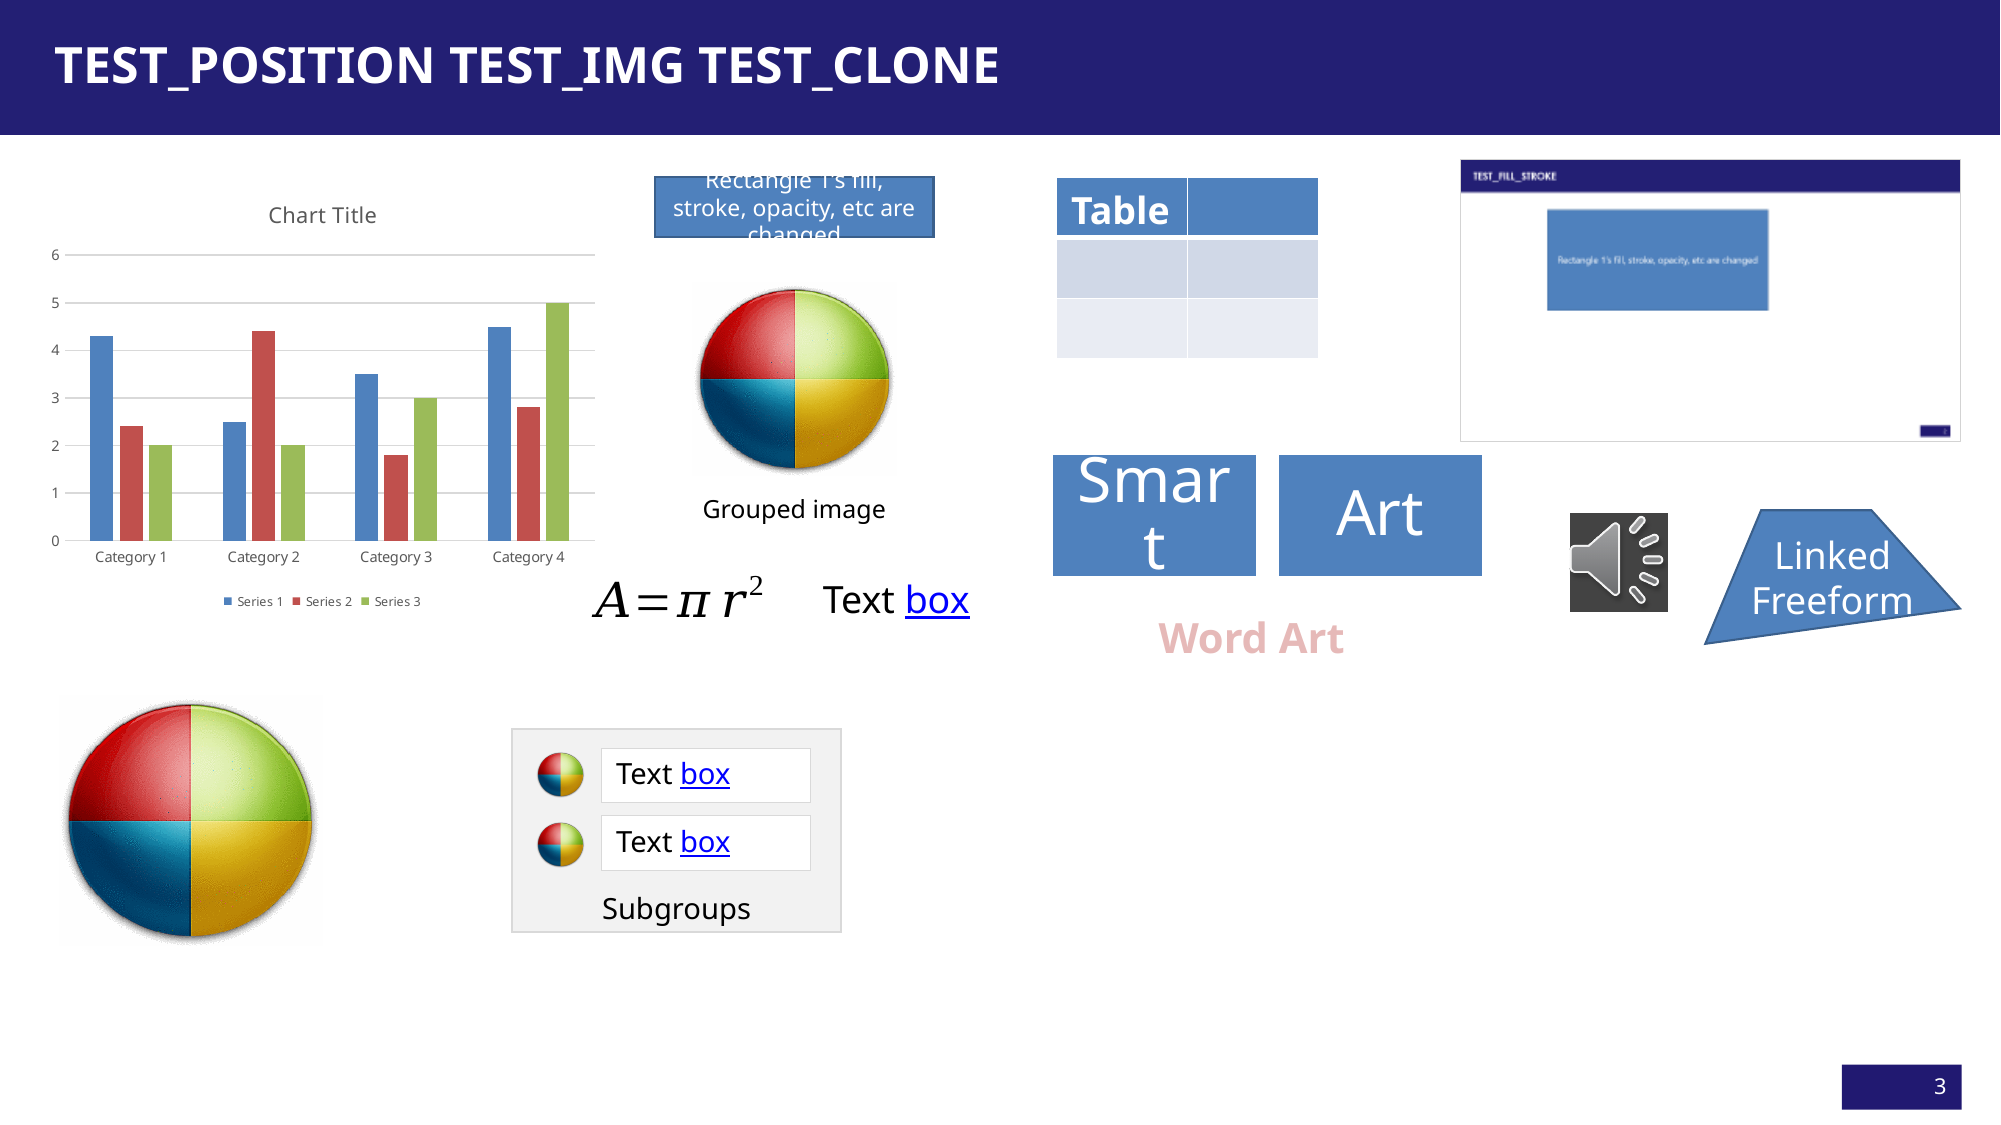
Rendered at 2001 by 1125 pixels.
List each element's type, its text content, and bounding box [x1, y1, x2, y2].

text_box Linked Freeform [1703, 509, 1962, 646]
table_header [1188, 178, 1318, 235]
table_cell [1188, 240, 1318, 298]
table_cell [1188, 299, 1318, 358]
table_cell [1057, 299, 1187, 358]
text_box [692, 282, 897, 532]
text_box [512, 728, 842, 933]
picture [1461, 160, 1960, 441]
text_box Text box [775, 568, 1017, 635]
picture [1569, 512, 1670, 613]
text_box Word Art [1075, 604, 1428, 670]
chart [39, 176, 606, 616]
table_header Table [1057, 178, 1187, 235]
picture [59, 695, 323, 946]
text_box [999, 453, 1535, 578]
table_cell [1057, 240, 1187, 298]
text_box Rectangle 1’s fill, stroke, opacity, etc are changed [654, 176, 935, 238]
title test_position test_img test_clone [39, 15, 1960, 120]
